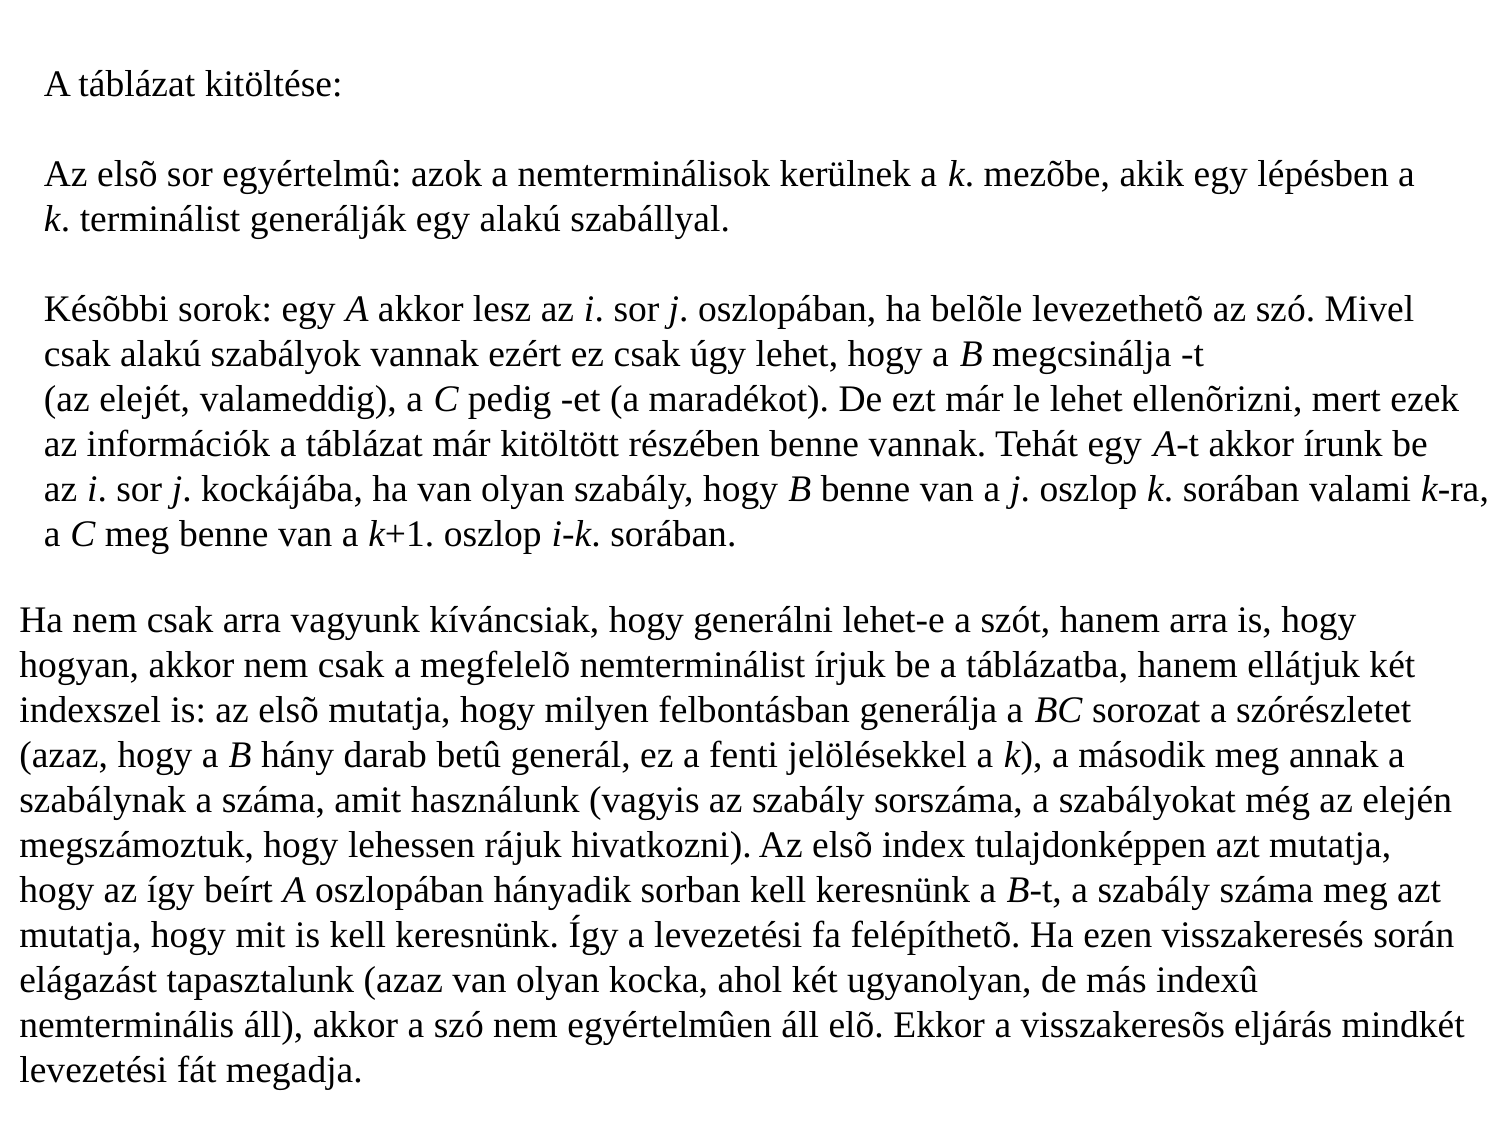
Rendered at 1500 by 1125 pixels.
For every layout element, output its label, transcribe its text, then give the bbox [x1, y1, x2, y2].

text_box Ha nem csak arra vagyunk kíváncsiak, hogy generálni lehet-e a szót, hanem arra is, hogy hogyan, akkor nem csak a megfelelõ nemterminálist írjuk be a táblázatba, hanem ellátjuk két indexszel is: az elsõ mutatja, hogy milyen felbontásban generálja a BC sorozat a szórészletet (azaz, hogy a B hány darab betû generál, ez a fenti jelölésekkel a k), a második meg annak a szabálynak a száma, amit használunk (vagyis az szabály sorszáma, a szabályokat még az elején megszámoztuk, hogy lehessen rájuk hivatkozni). Az elsõ index tulajdonképpen azt mutatja, hogy az így beírt A oszlopában hányadik sorban kell keresnünk a B-t, a szabály száma meg azt mutatja, hogy mit is kell keresnünk. Így a levezetési fa felépíthetõ. Ha ezen visszakeresés során elágazást tapasztalunk (azaz van olyan kocka, ahol két ugyanolyan, de más indexû nemterminális áll), akkor a szó nem egyértelmûen áll elõ. Ekkor a visszakeresõs eljárás mindkét levezetési fát megadja. [4, 587, 1492, 1098]
text_box A táblázat kitöltése: Az elsõ sor egyértelmû: azok a nemterminálisok kerülnek a k. mezõbe, akik egy lépésben a k. terminálist generálják egy alakú szabállyal. Késõbbi sorok: egy A akkor lesz az i. sor j. oszlopában, ha belõle levezethetõ az szó. Mivel csak alakú szabályok vannak ezért ez csak úgy lehet, hogy a B megcsinálja -t (az elejét, valameddig), a C pedig -et (a maradékot). De ezt már le lehet ellenõrizni, mert ezek az információk a táblázat már kitöltött részében benne vannak. Tehát egy A-t akkor írunk be az i. sor j. kockájába, ha van olyan szabály, hogy B benne van a j. oszlop k. sorában valami k-ra, a C meg benne van a k+1. oszlop i-k. sorában. [29, 51, 1500, 562]
